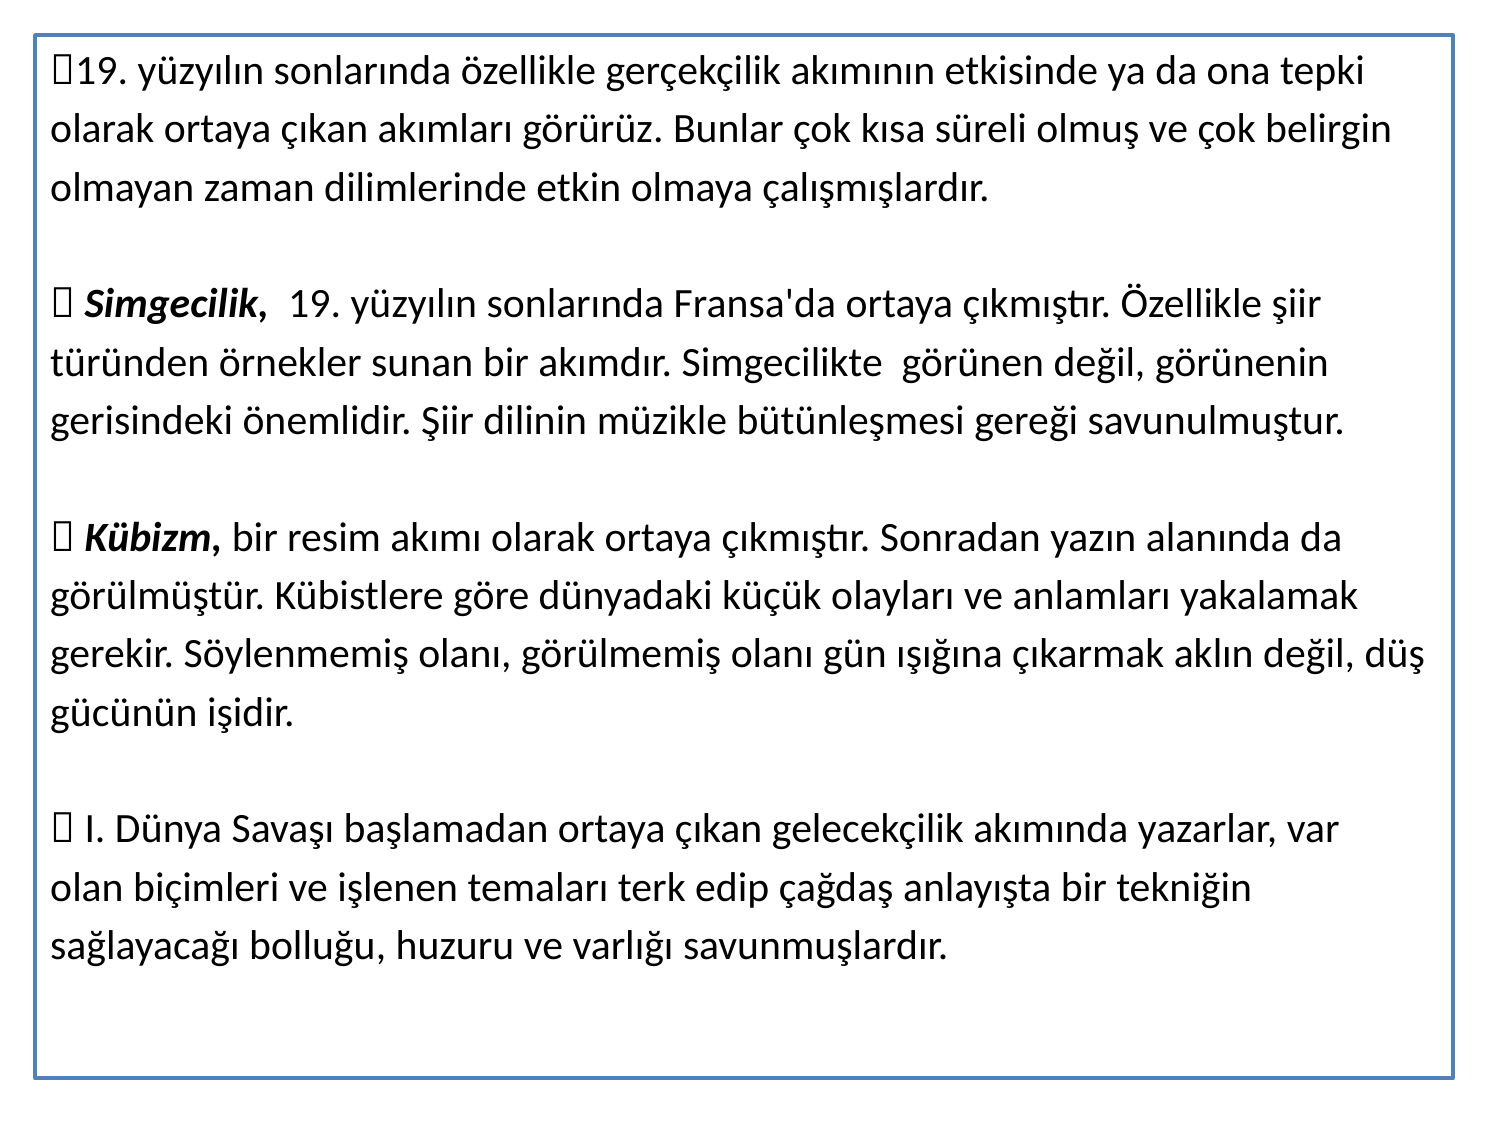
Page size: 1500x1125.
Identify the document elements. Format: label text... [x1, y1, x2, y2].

list 19. yüzyılın sonlarında özellikle gerçekçilik akımının etkisinde ya da ona tepki olarak ortaya çıkan akımları görürüz. Bunlar çok kısa süreli olmuş ve çok belirgin olmayan zaman dilimlerinde etkin olmaya çalışmışlardır.  Simgecilik, 19. yüzyılın sonlarında Fransa'da ortaya çıkmıştır. Özellikle şiir türünden örnekler sunan bir akımdır. Simgecilikte görünen değil, görünenin gerisindeki önemlidir. Şiir dilinin müzikle bütünleşmesi gereği savunulmuştur.  Kübizm, bir resim akımı olarak ortaya çıkmıştır. Sonradan yazın alanında da görülmüştür. Kübistlere göre dünyadaki küçük olayları ve anlamları yakalamak gerekir. Söylenmemiş olanı, görülmemiş olanı gün ışığına çıkarmak aklın değil, düş gücünün işidir.  I. Dünya Savaşı başlamadan ortaya çıkan gelecekçilik akımında yazarlar, var olan biçimleri ve işlenen temaları terk edip çağdaş anlayışta bir tekniğin sağlayacağı bolluğu, huzuru ve varlığı savunmuşlardır. [33, 33, 1455, 1080]
